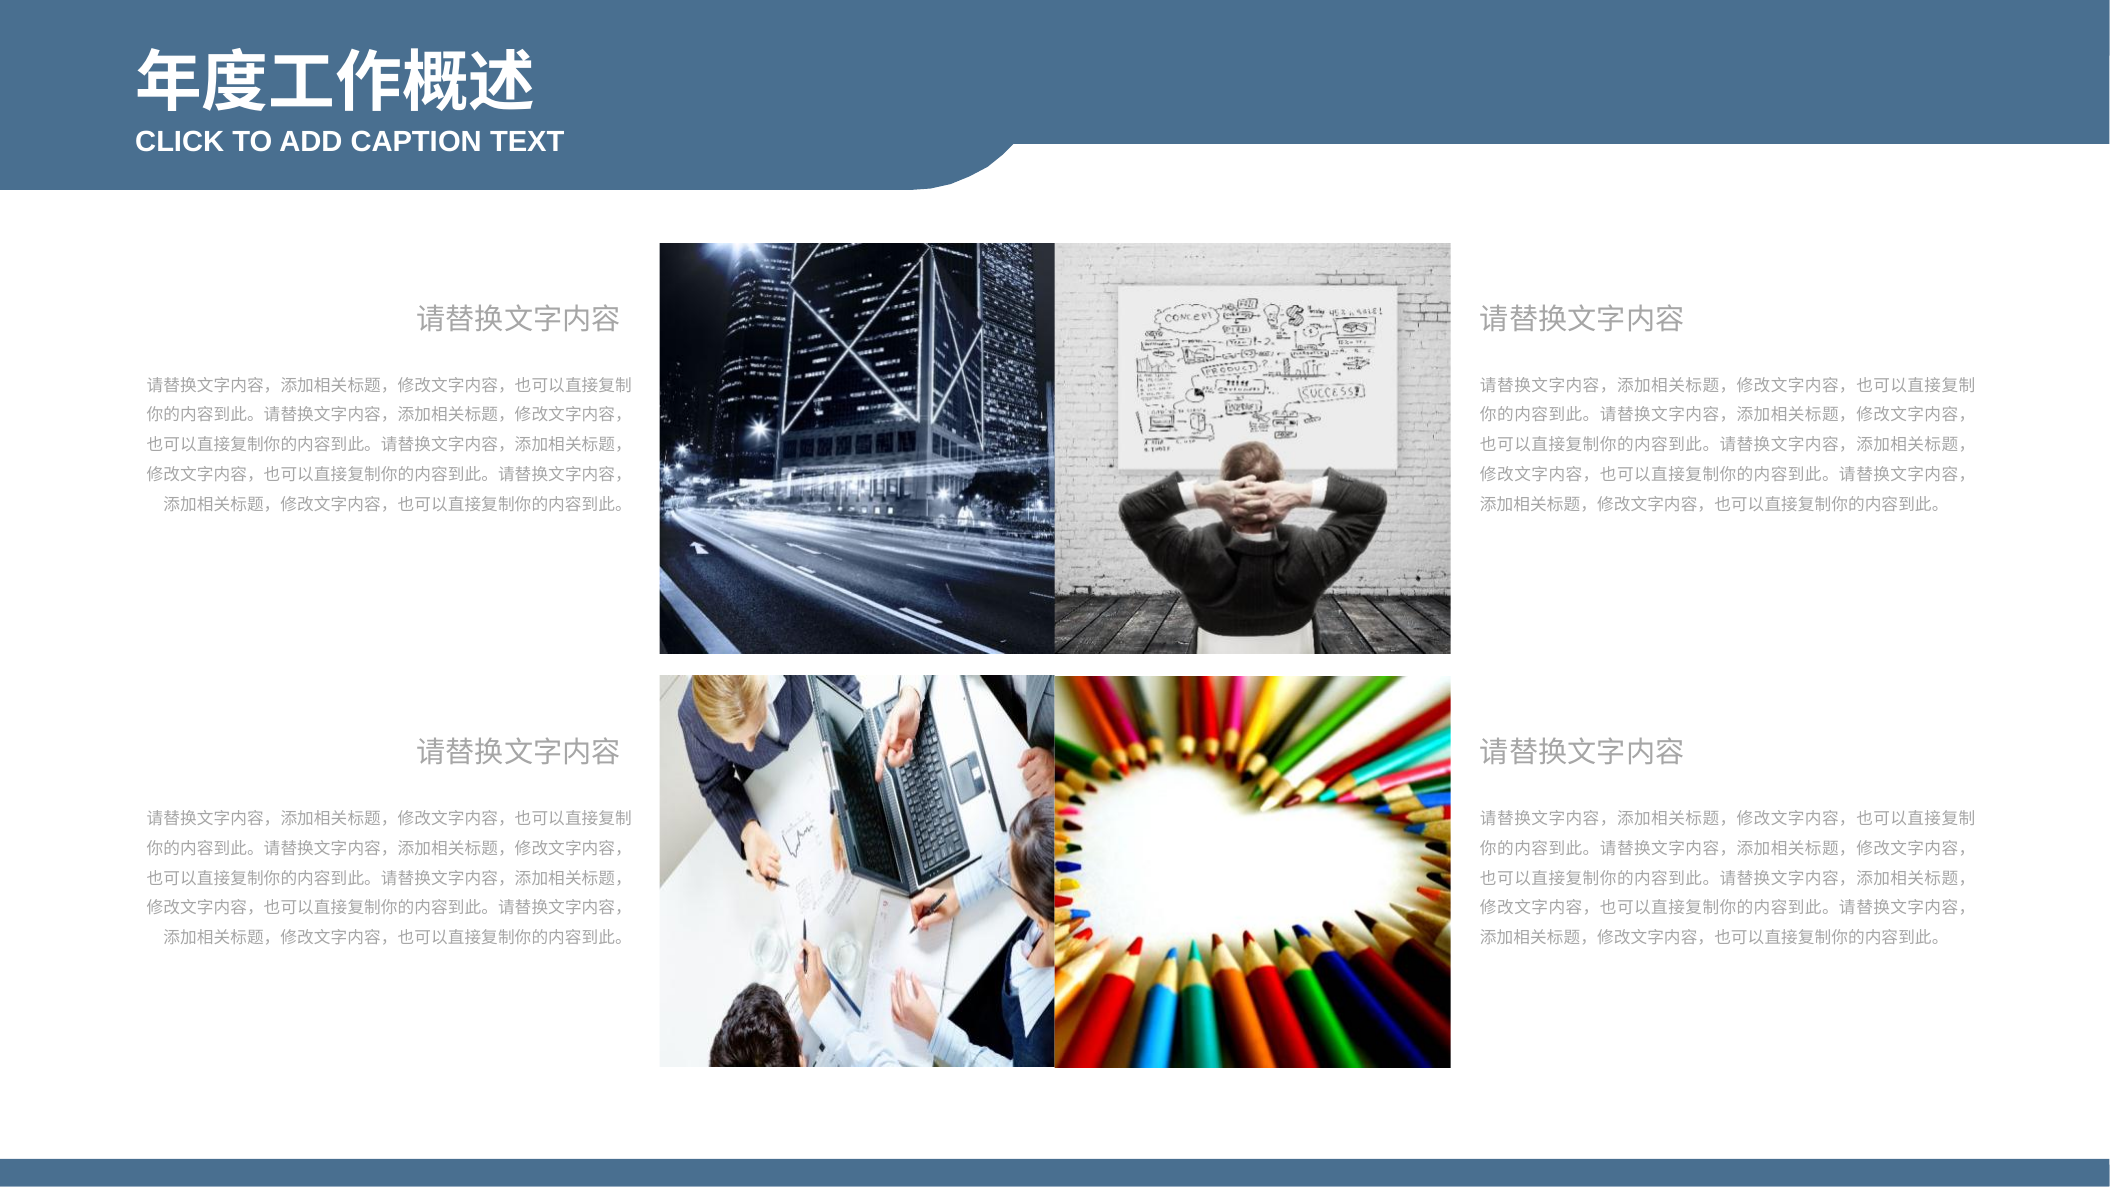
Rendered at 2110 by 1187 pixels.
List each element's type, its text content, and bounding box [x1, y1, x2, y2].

text_box CLICK TO ADD CAPTION TEXT [135, 122, 596, 158]
text_box 请替换文字内容，添加相关标题，修改文字内容，也可以直接复制你的内容到此。请替换文字内容，添加相关标题，修改文字内容，也可以直接复制你的内容到此。请替换文字内容，添加相关标题，修改文字内容，也可以直接复制你的内容到此。请替换文字内容，添加相关标题，修改文字内容，也可以直接复制你的内容到此。 [136, 797, 633, 948]
text_box [659, 674, 1056, 1068]
text_box 请替换文字内容 [1479, 300, 1696, 336]
text_box 请替换文字内容，添加相关标题，修改文字内容，也可以直接复制你的内容到此。请替换文字内容，添加相关标题，修改文字内容，也可以直接复制你的内容到此。请替换文字内容，添加相关标题，修改文字内容，也可以直接复制你的内容到此。请替换文字内容，添加相关标题，修改文字内容，也可以直接复制你的内容到此。 [136, 364, 633, 515]
text_box 请替换文字内容，添加相关标题，修改文字内容，也可以直接复制你的内容到此。请替换文字内容，添加相关标题，修改文字内容，也可以直接复制你的内容到此。请替换文字内容，添加相关标题，修改文字内容，也可以直接复制你的内容到此。请替换文字内容，添加相关标题，修改文字内容，也可以直接复制你的内容到此。 [1479, 797, 1976, 948]
text_box 请替换文字内容 [416, 733, 633, 769]
text_box [1054, 242, 1452, 655]
text_box [659, 242, 1054, 655]
text_box 请替换文字内容 [1479, 733, 1696, 769]
text_box 请替换文字内容，添加相关标题，修改文字内容，也可以直接复制你的内容到此。请替换文字内容，添加相关标题，修改文字内容，也可以直接复制你的内容到此。请替换文字内容，添加相关标题，修改文字内容，也可以直接复制你的内容到此。请替换文字内容，添加相关标题，修改文字内容，也可以直接复制你的内容到此。 [1479, 364, 1976, 515]
text_box 请替换文字内容 [416, 300, 633, 336]
text_box 年度工作概述 [135, 38, 596, 119]
text_box [1054, 676, 1451, 1068]
